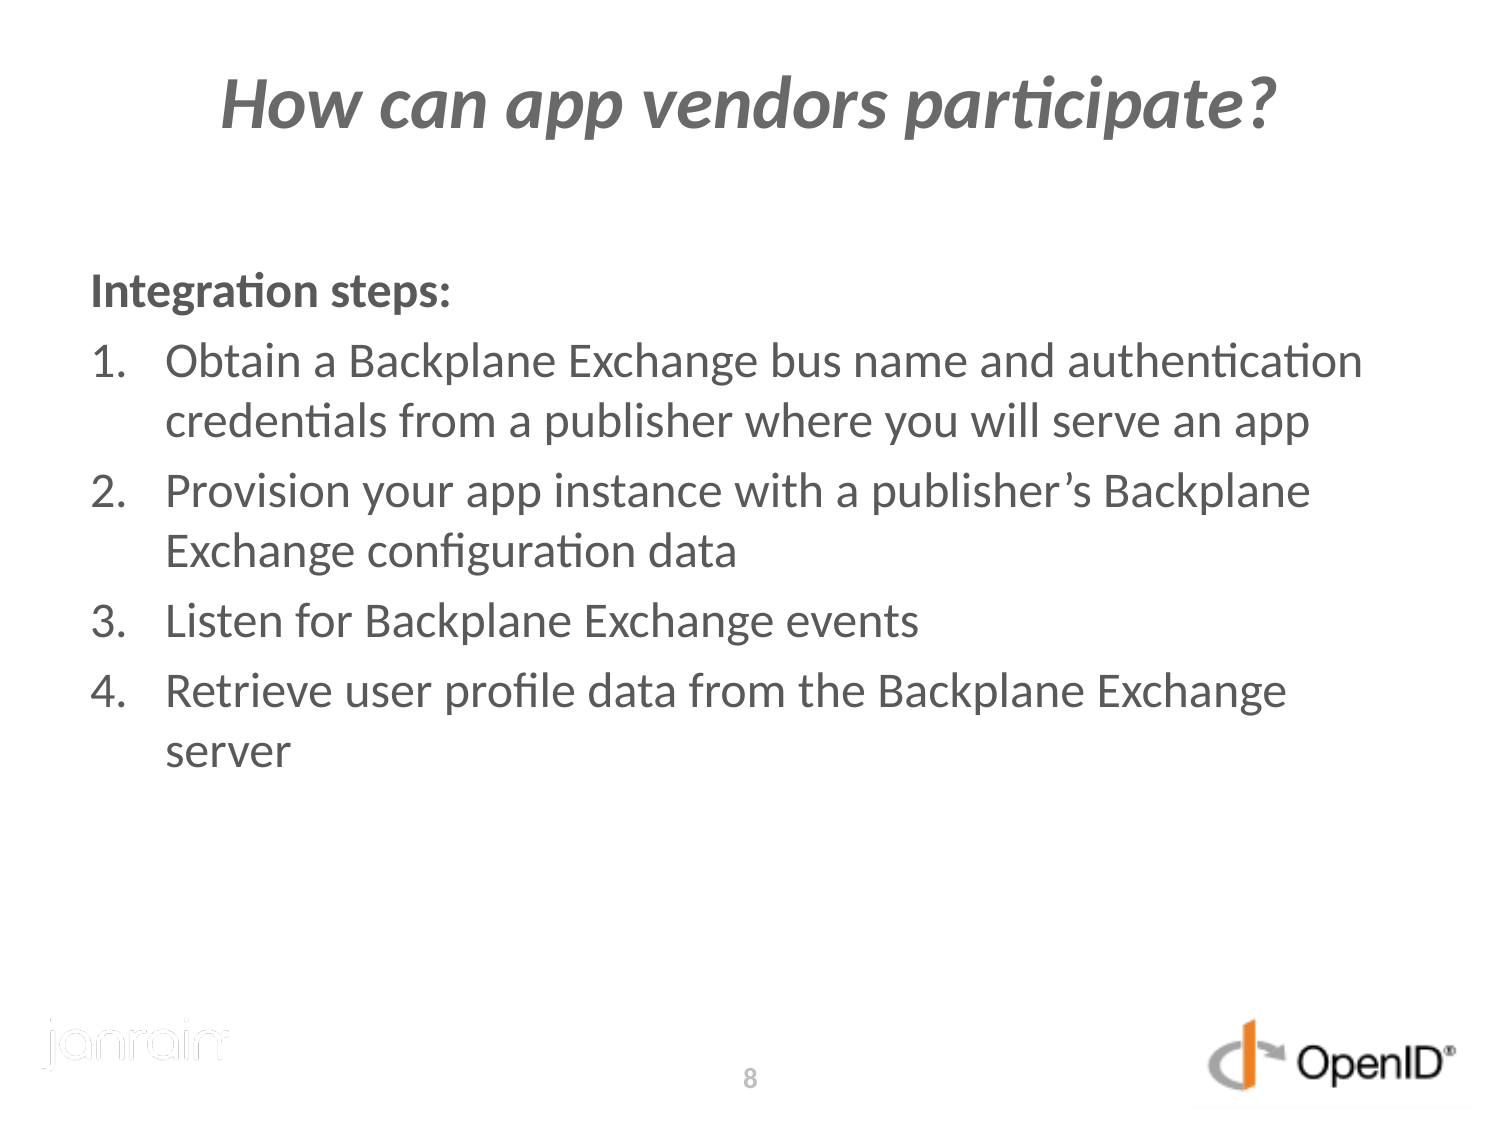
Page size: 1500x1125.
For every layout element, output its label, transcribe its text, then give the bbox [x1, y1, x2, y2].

picture [41, 1016, 229, 1072]
list Integration steps: Obtain a Backplane Exchange bus name and authentication credentials from a publisher where you will serve an app Provision your app instance with a publisher’s Backplane Exchange configuration data Listen for Backplane Exchange events Retrieve user profile data from the Backplane Exchange server [75, 249, 1425, 795]
picture [1191, 1006, 1471, 1109]
title How can app vendors participate? [75, 5, 1425, 193]
